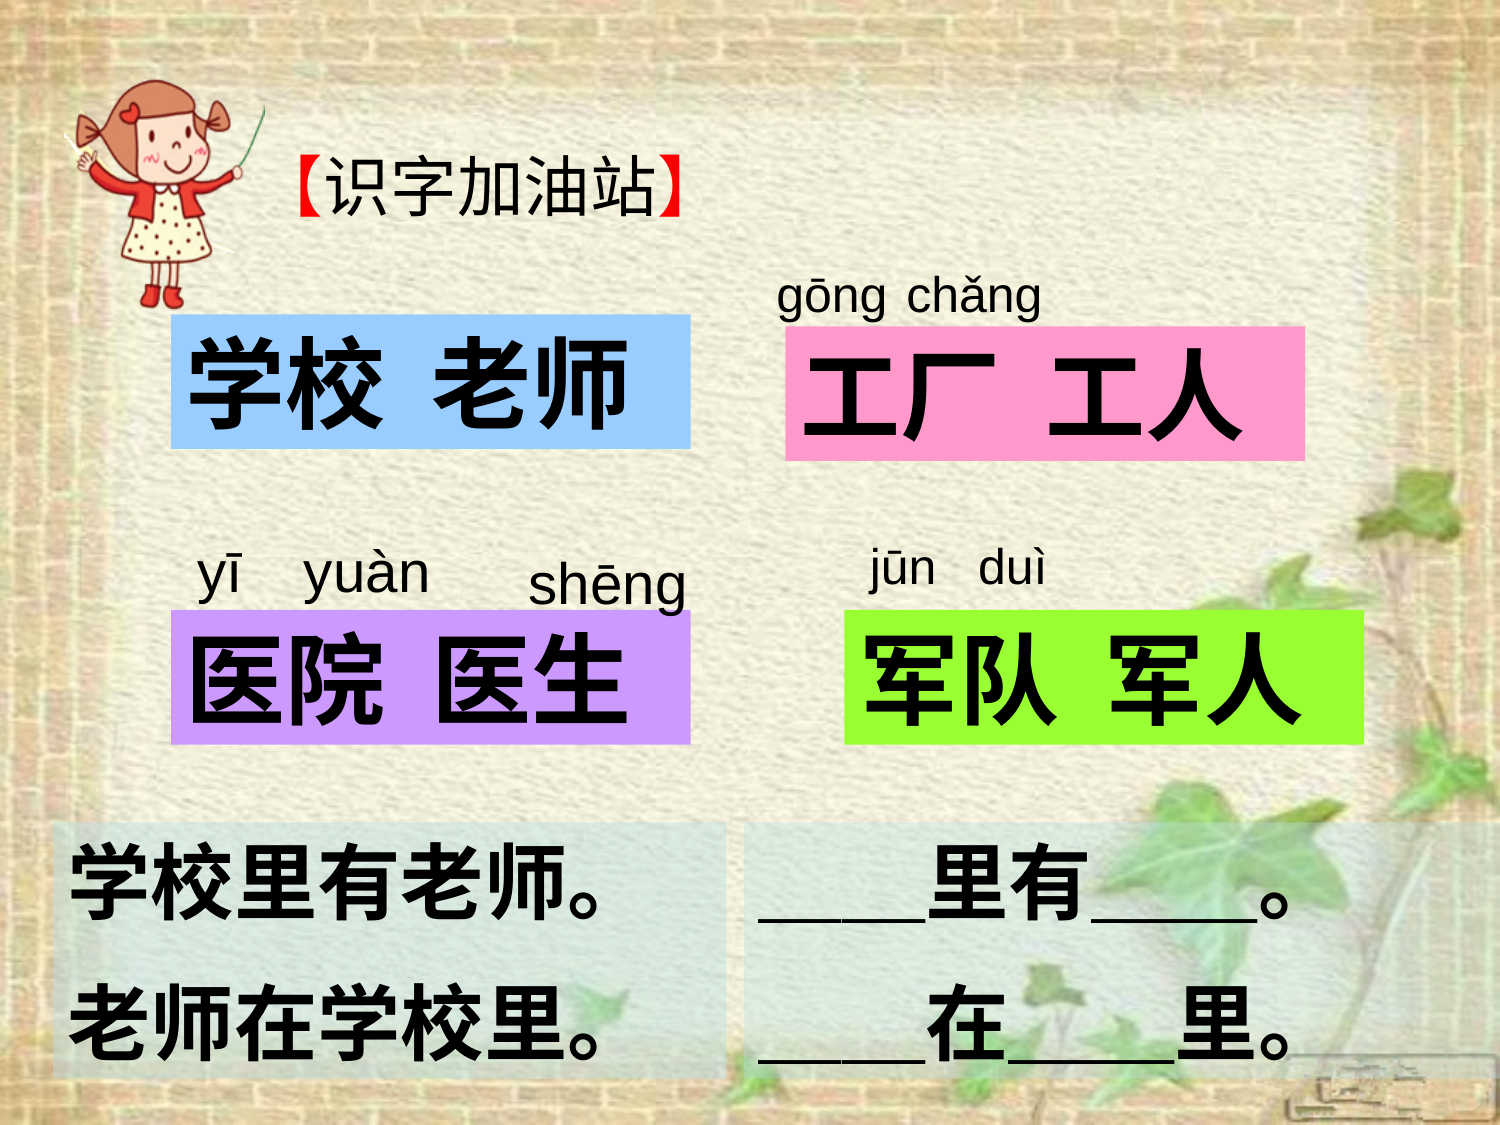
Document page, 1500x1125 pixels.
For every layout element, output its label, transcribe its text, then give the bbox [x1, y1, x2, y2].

text_box 医院 医生 [171, 609, 691, 745]
text_box yī [183, 526, 289, 612]
text_box gōng [761, 255, 891, 331]
text_box yuàn [289, 526, 481, 612]
text_box 【识字加油站】 [269, 137, 844, 232]
text_box shēng [513, 538, 762, 624]
text_box ＿＿里有＿＿。 ＿＿在＿＿里。 [744, 822, 1500, 1079]
text_box 学校里有老师。 老师在学校里。 [53, 822, 727, 1079]
text_box 军队 军人 [844, 609, 1365, 745]
text_box 学校 老师 [171, 314, 691, 338]
text_box jūn duì [855, 527, 1063, 602]
text_box 工厂 工人 [785, 326, 1306, 461]
picture [0, 0, 1500, 1125]
text_box [171, 338, 738, 534]
text_box chǎng [891, 255, 1176, 331]
